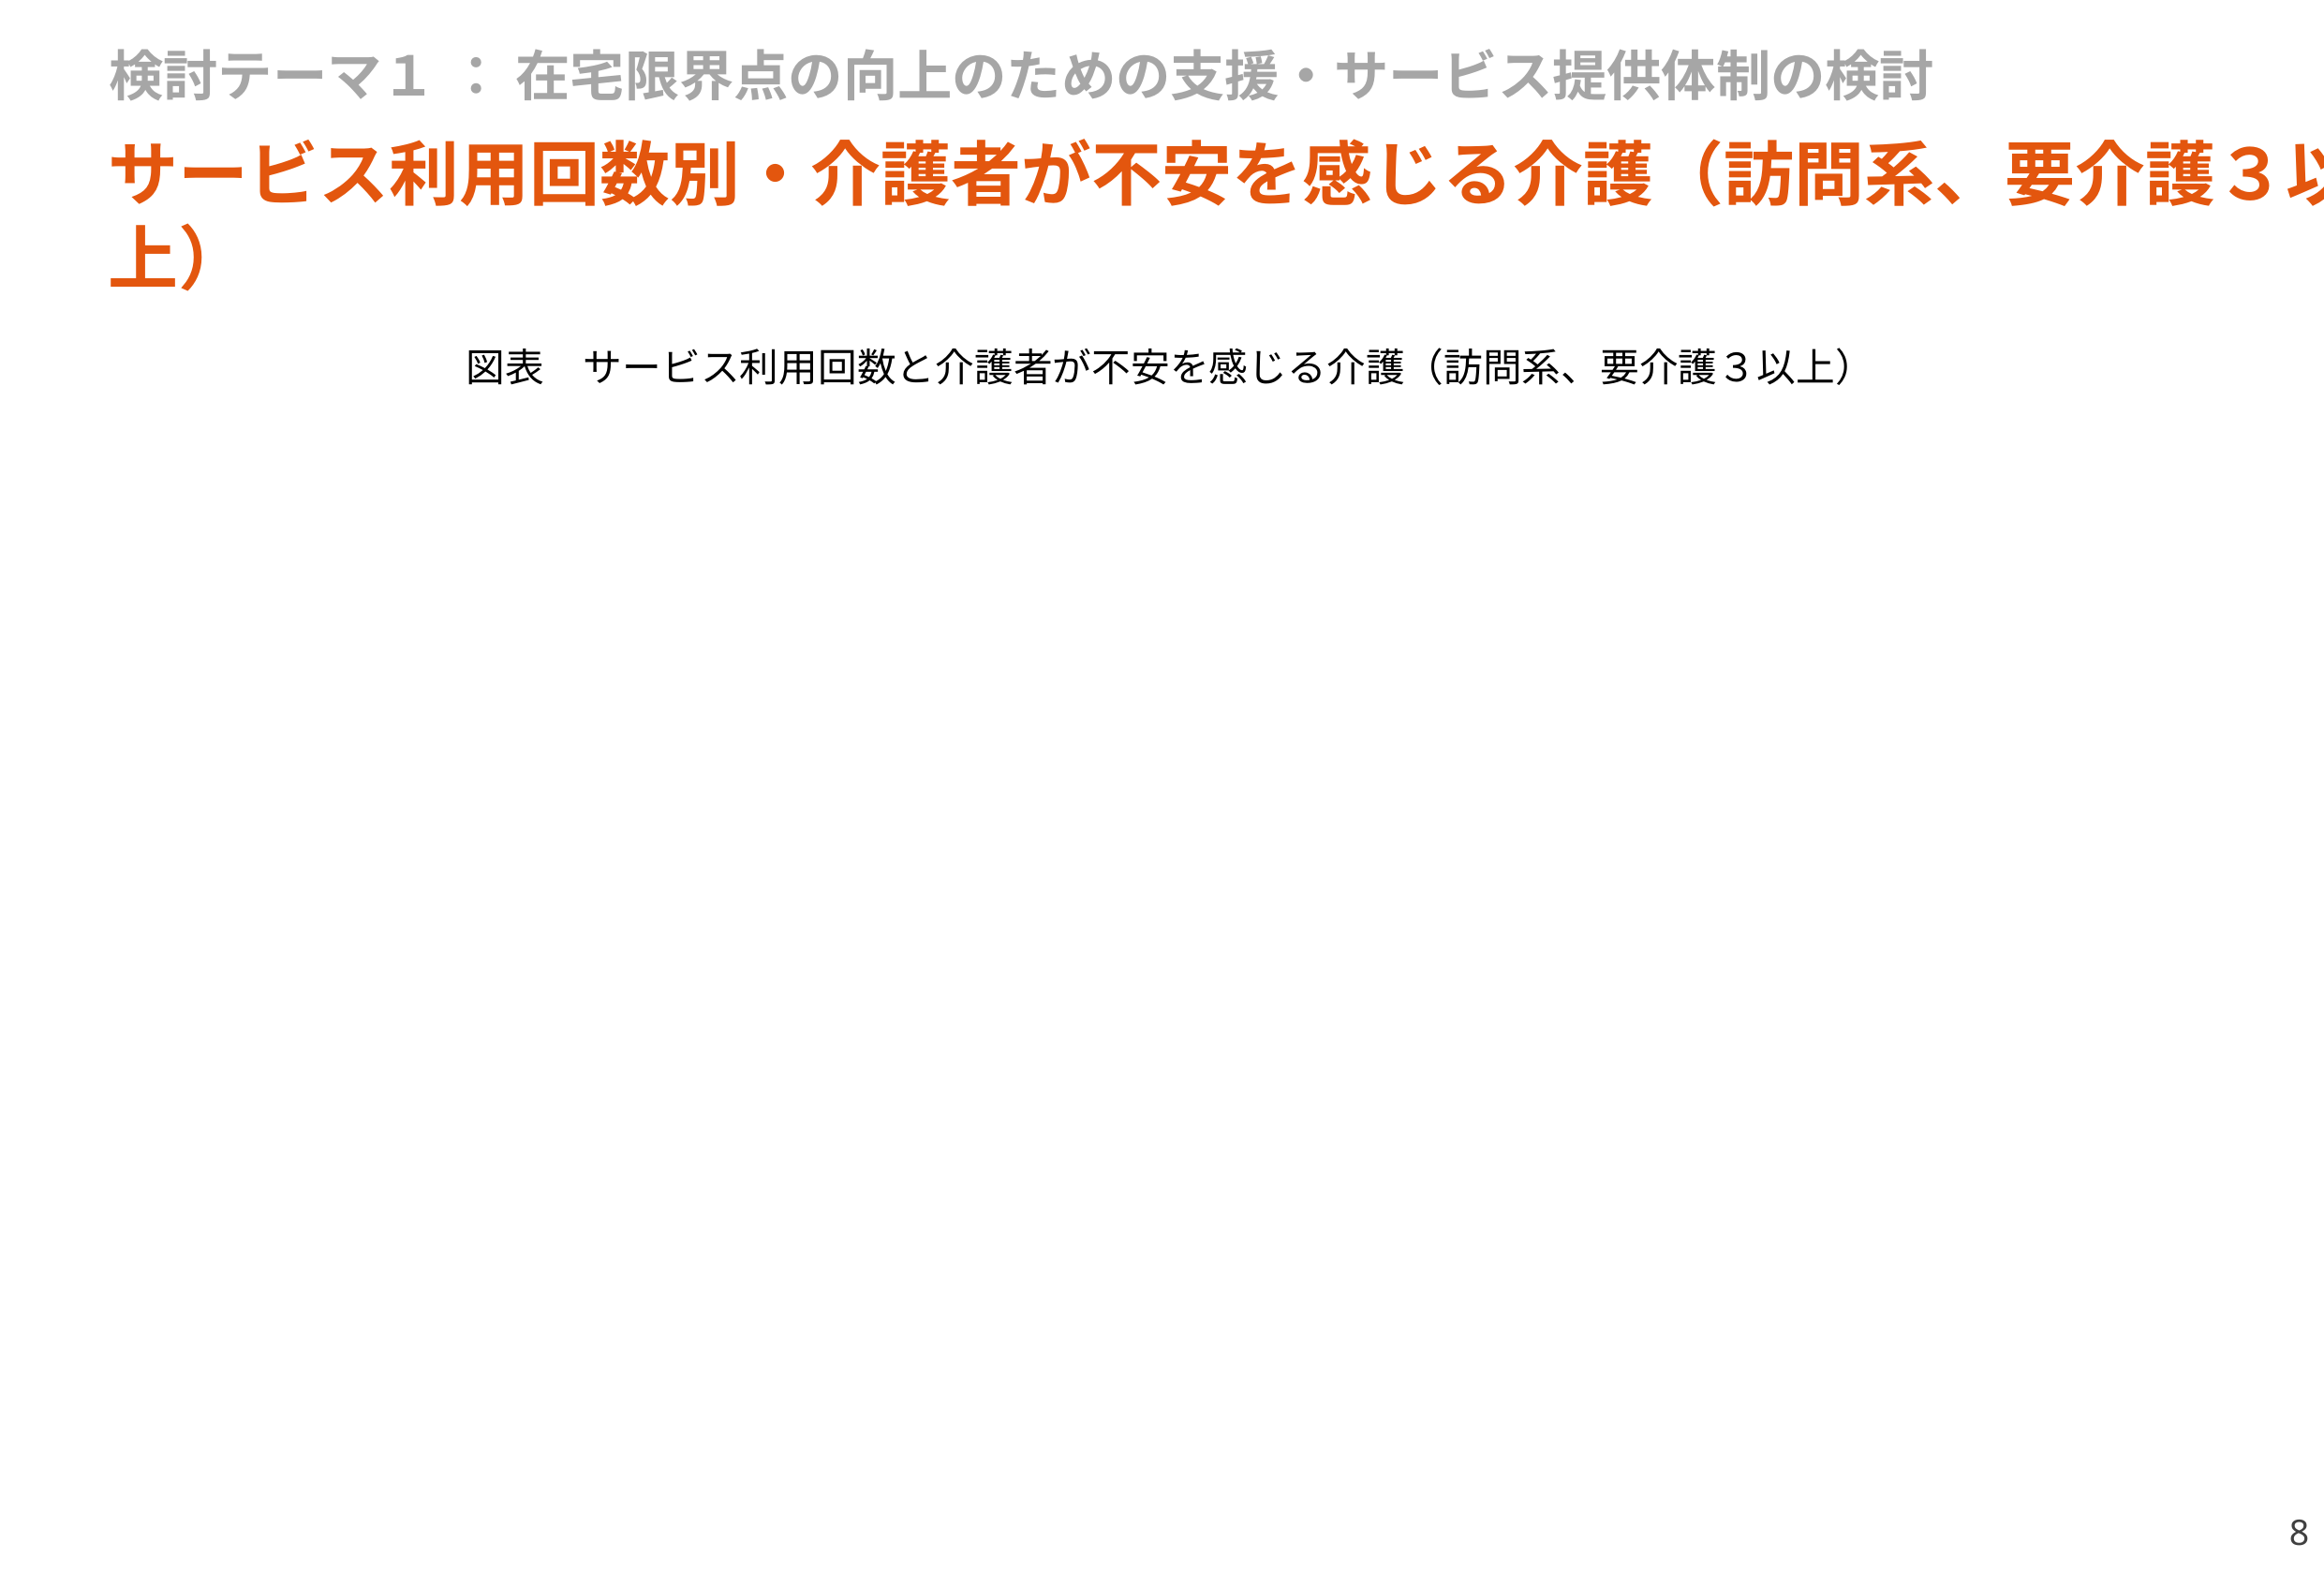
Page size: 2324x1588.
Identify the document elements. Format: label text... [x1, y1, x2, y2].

text_box 8 [1800, 1503, 2324, 1588]
text_box 図表 サービス利用回数と介護者が不安を感じる介護（訪問系、要介護３以上） [452, 335, 1888, 397]
text_box サービス利用回数別・介護者が不安を感じる介護（訪問系、要介護３以上） [94, 122, 2324, 215]
text_box 検討テーマ１ ： 在宅限界点の向上のための支援・サービス提供体制の検討 [95, 34, 2245, 114]
